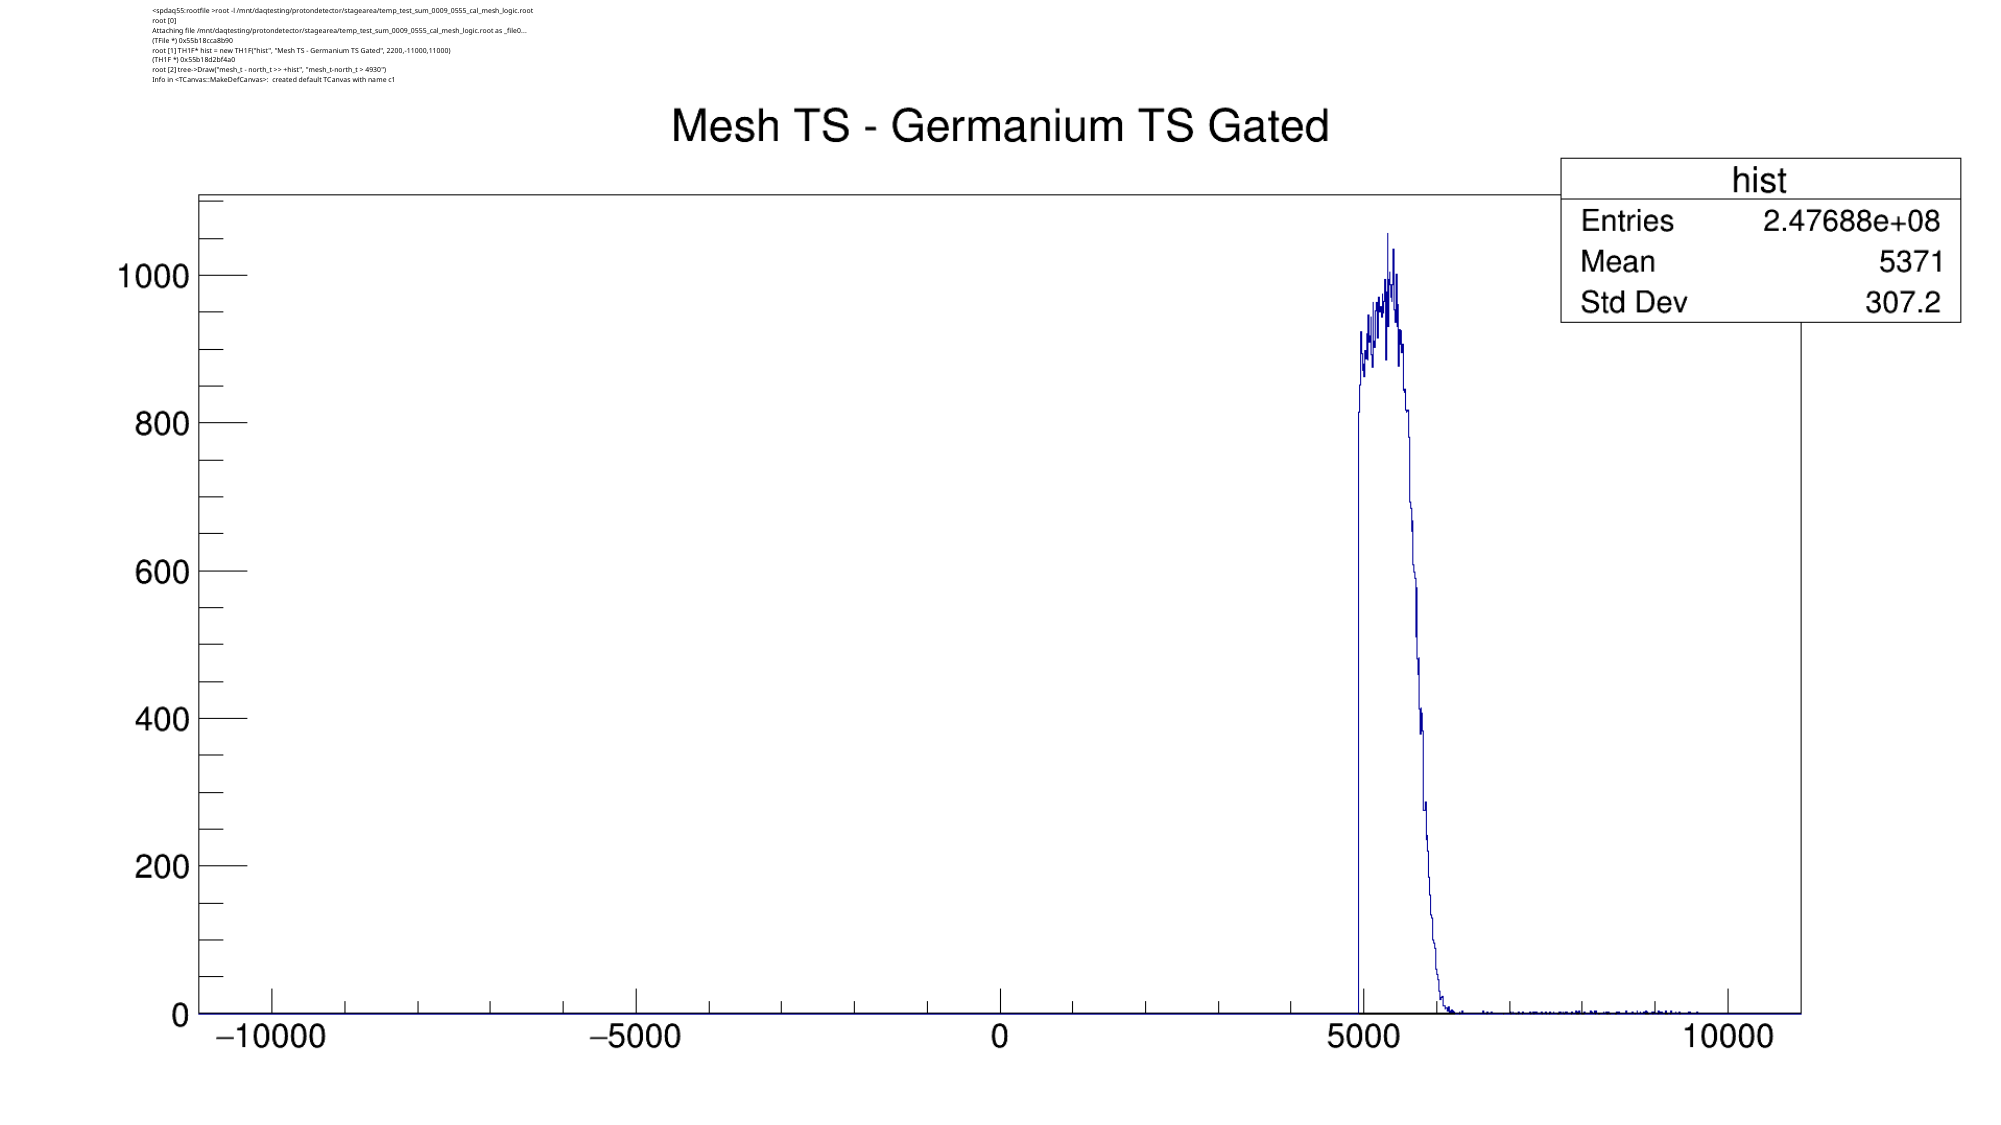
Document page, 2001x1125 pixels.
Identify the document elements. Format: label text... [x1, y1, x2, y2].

picture [0, 94, 2000, 1115]
list <spdaq55:rootfile >root -l /mnt/daqtesting/protondetector/stagearea/temp_test_sum_0009_0555_cal_mesh_logic.root root [0] Attaching file /mnt/daqtesting/protondetector/stagearea/temp_test_sum_0009_0555_cal_mesh_logic.root as _file0... (TFile *) 0x55b18cca8b90 root [1] TH1F* hist = new TH1F("hist", "Mesh TS - Germanium TS Gated", 2200,-11000,11000) (TH1F *) 0x55b18d2bf4a0 root [2] tree->Draw("mesh_t - north_t >> +hist", "mesh_t-north_t > 4930") Info in <TCanvas::MakeDefCanvas>: created default TCanvas with name c1 [137, 0, 1863, 94]
